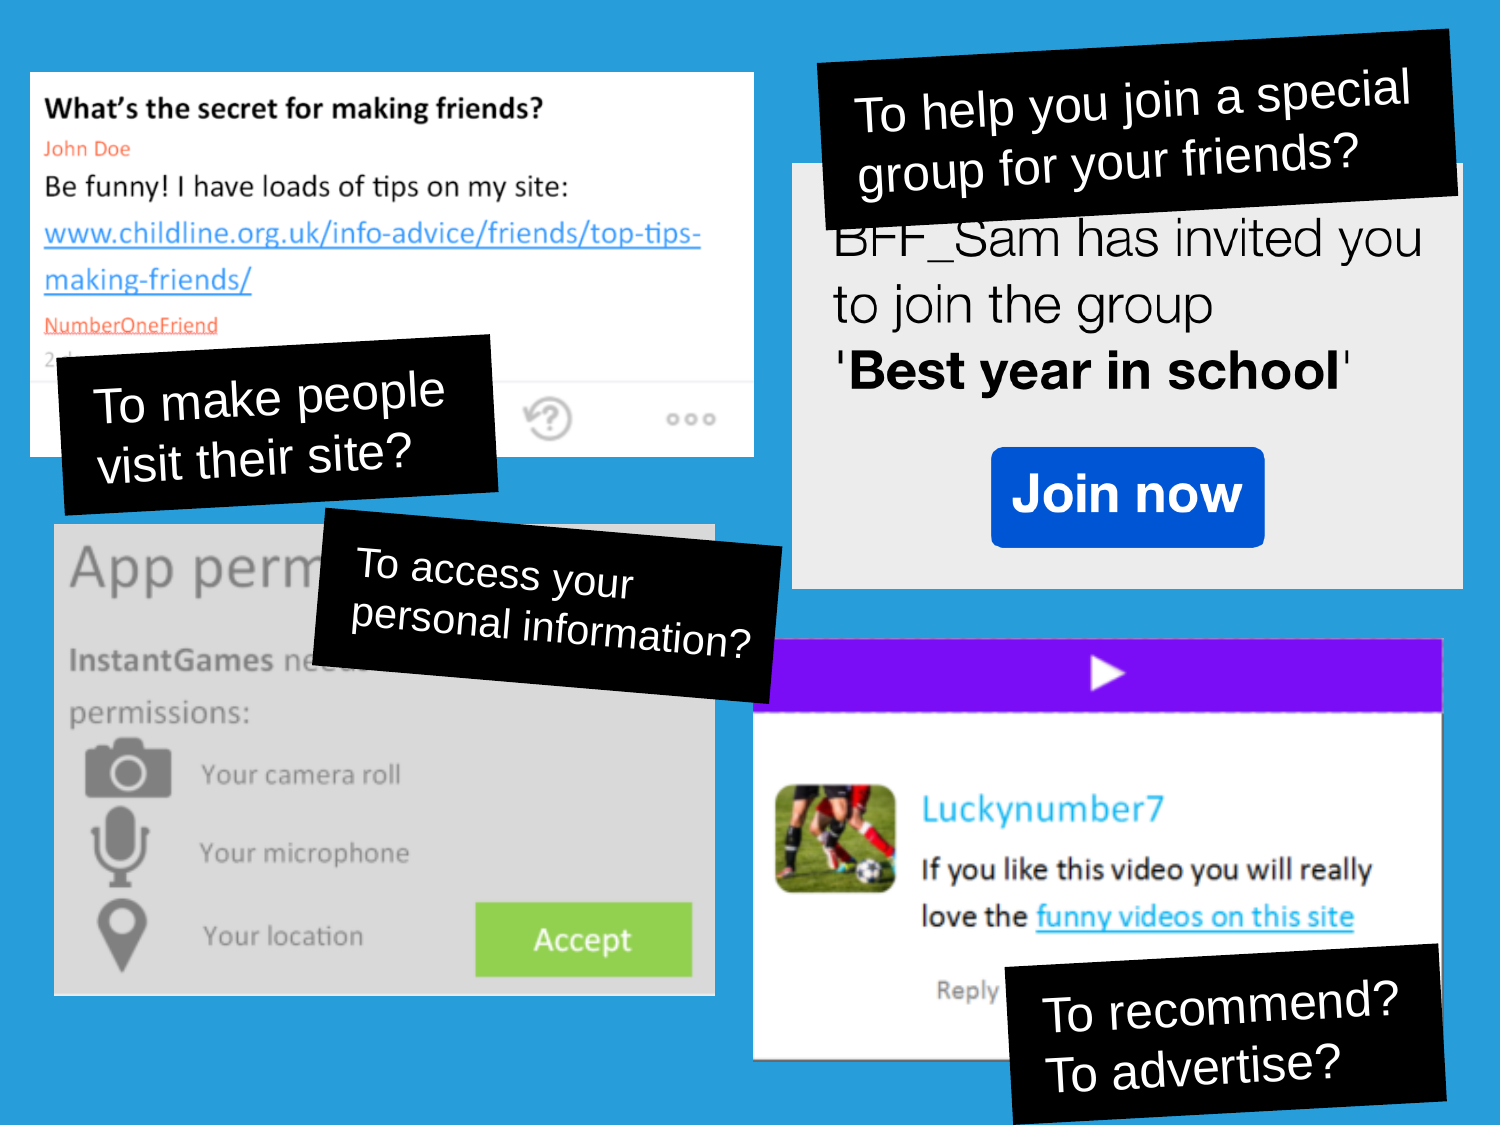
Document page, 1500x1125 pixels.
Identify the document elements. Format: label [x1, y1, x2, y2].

text_box [317, 526, 806, 685]
text_box [1008, 955, 1497, 1114]
picture [54, 524, 715, 996]
picture [30, 72, 754, 457]
text_box [820, 45, 1455, 214]
text_box [60, 345, 549, 504]
picture [792, 163, 1463, 589]
picture [753, 638, 1444, 1062]
